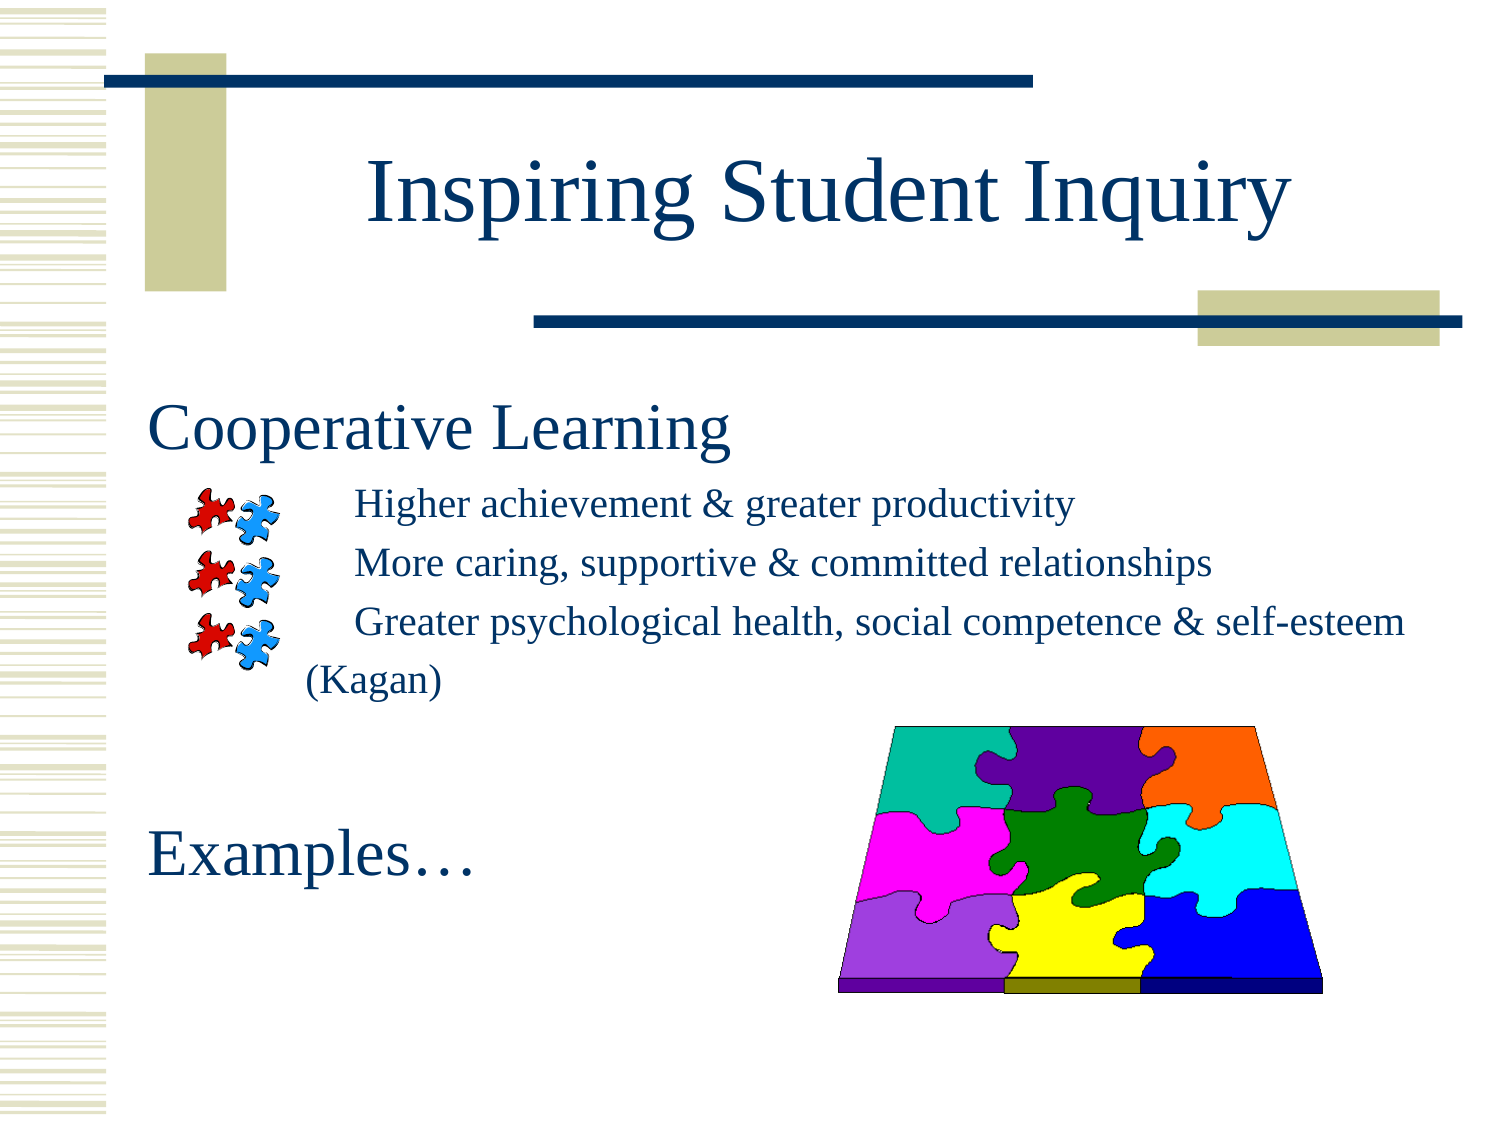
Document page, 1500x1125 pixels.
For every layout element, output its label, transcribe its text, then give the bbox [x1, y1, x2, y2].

picture [837, 724, 1326, 994]
picture [187, 549, 281, 610]
title Inspiring Student Inquiry [224, 99, 1436, 288]
list Cooperative Learning Higher achievement & greater productivity More caring, supportive & committed relationships Greater psychological health, social competence & self-esteem (Kagan) Examples… [132, 374, 1439, 1001]
picture [187, 487, 281, 547]
picture [187, 612, 281, 672]
